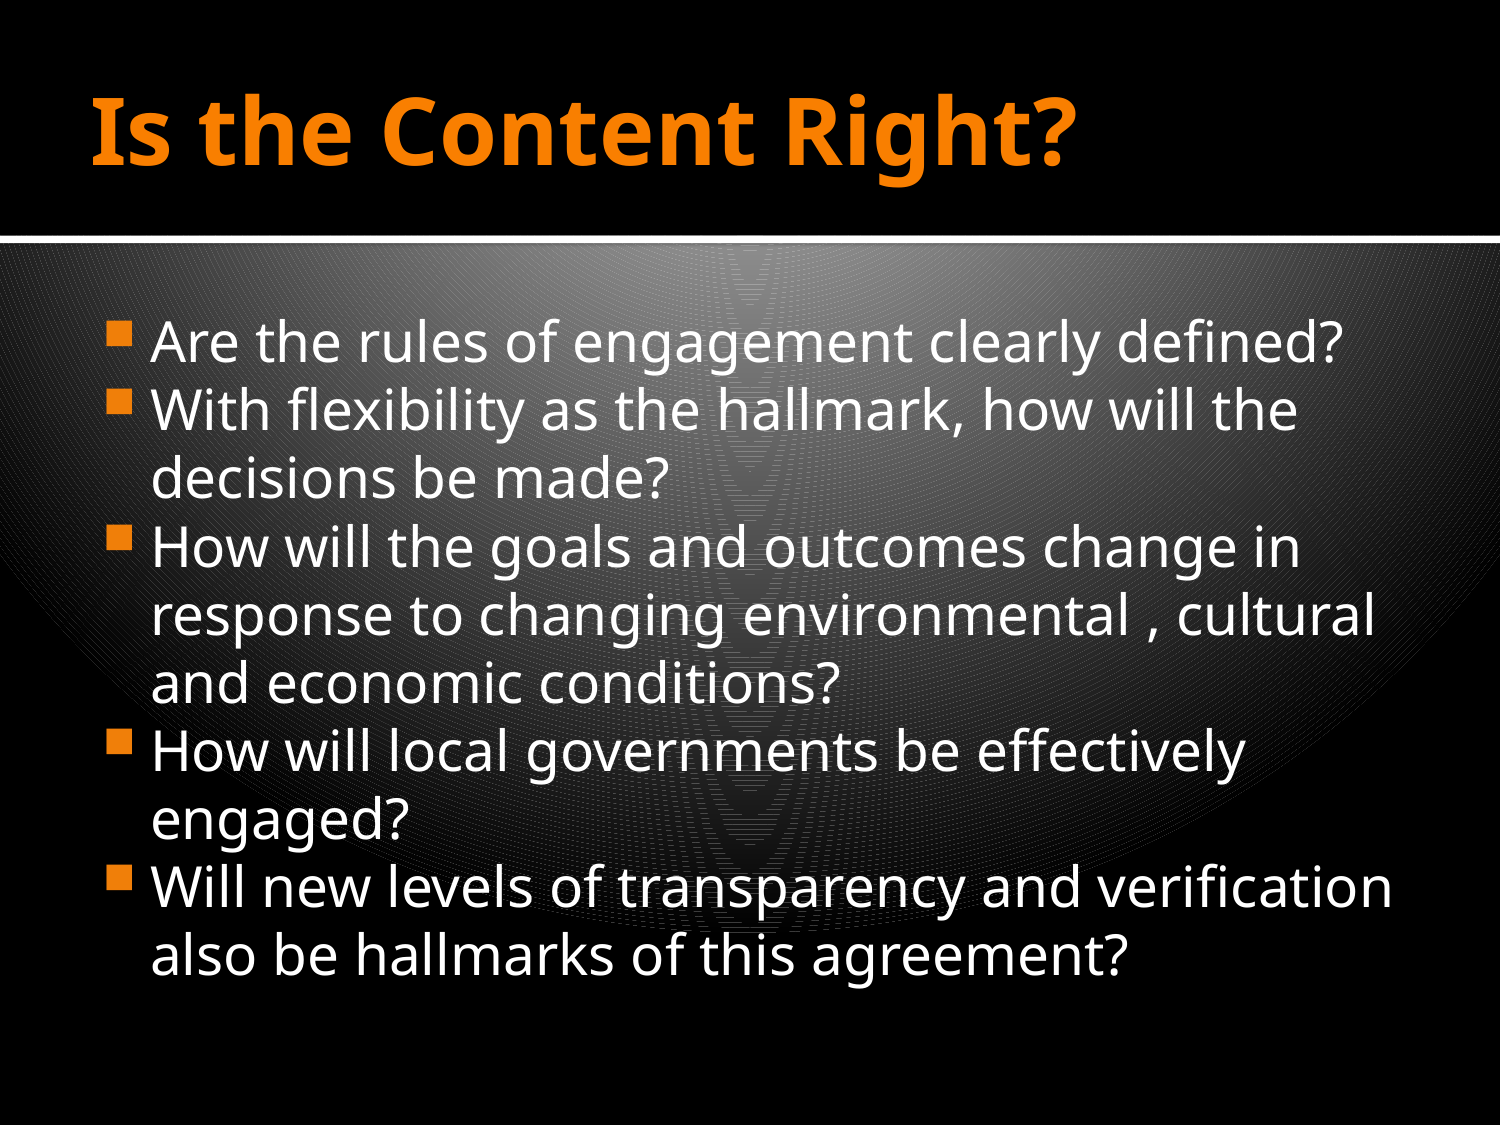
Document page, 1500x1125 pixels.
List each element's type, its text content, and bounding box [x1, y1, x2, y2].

list Are the rules of engagement clearly defined? With flexibility as the hallmark, how will the decisions be made? How will the goals and outcomes change in response to changing environmental , cultural and economic conditions? How will local governments be effectively engaged? Will new levels of transparency and verification also be hallmarks of this agreement? [75, 291, 1425, 1050]
title Is the Content Right? [75, 25, 1425, 231]
